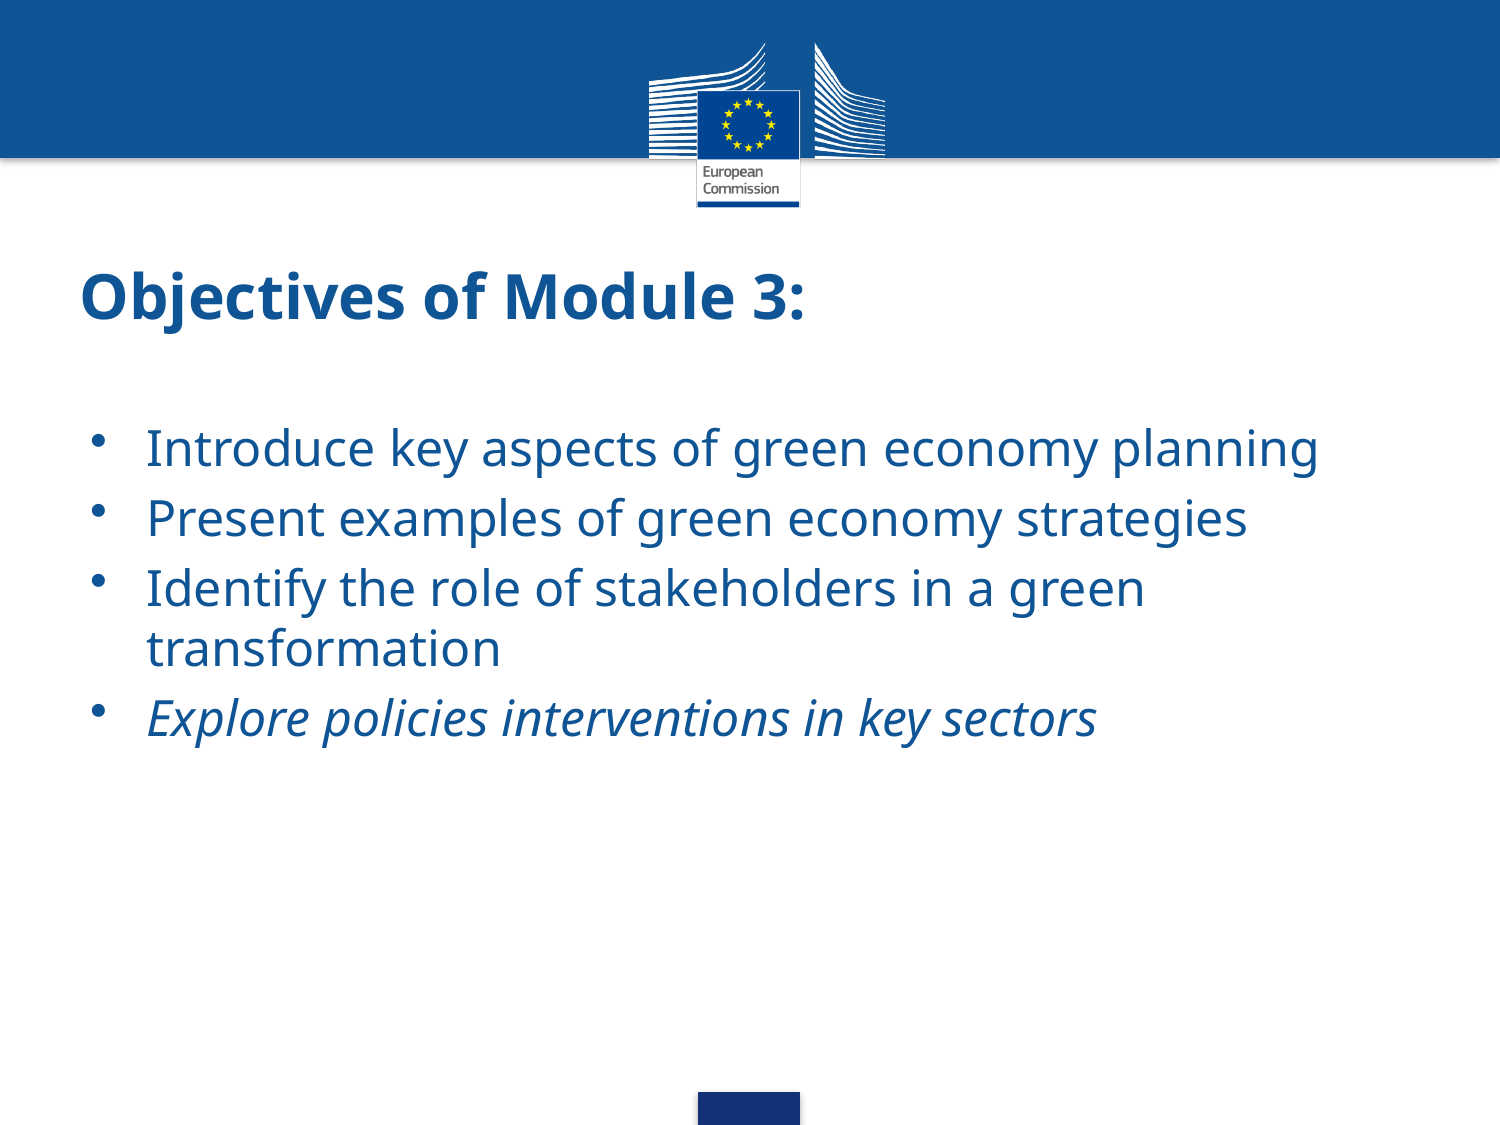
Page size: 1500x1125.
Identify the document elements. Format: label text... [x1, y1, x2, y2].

list Introduce key aspects of green economy planning Present examples of green economy strategies Identify the role of stakeholders in a green transformation Explore policies interventions in key sectors [75, 408, 1425, 988]
picture [649, 42, 885, 208]
title Objectives of Module 3: [64, 255, 1415, 409]
